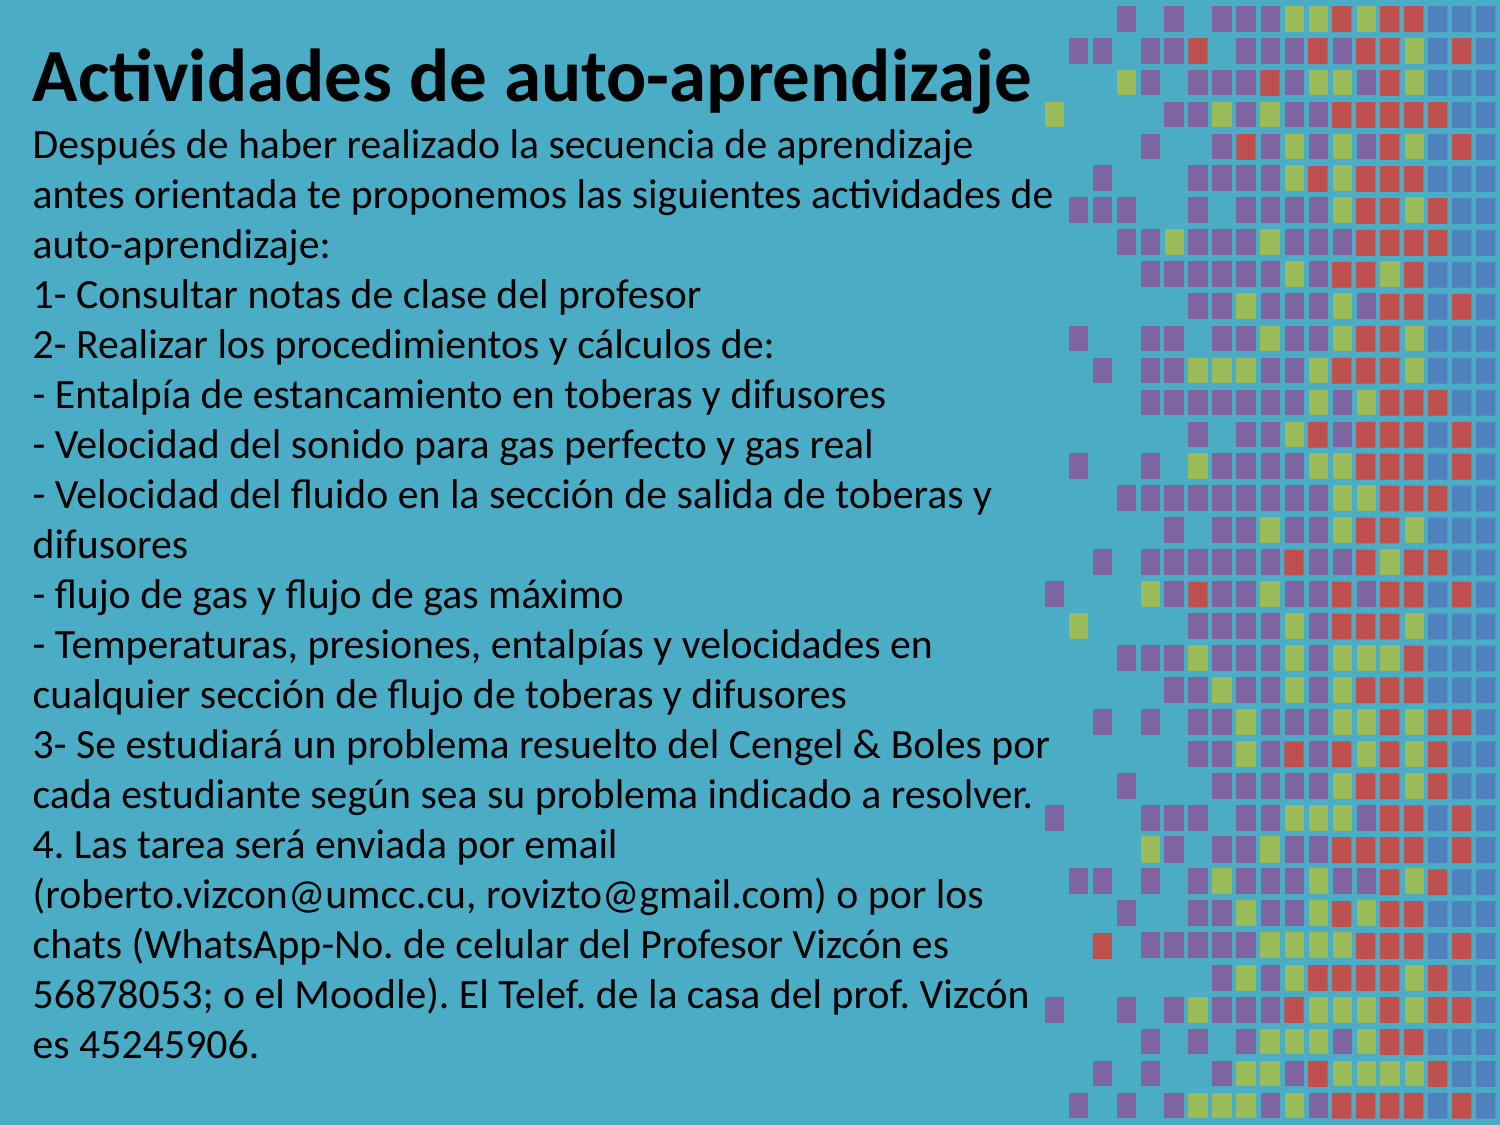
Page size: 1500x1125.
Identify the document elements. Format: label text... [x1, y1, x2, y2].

title Actividades de auto-aprendizaje Después de haber realizado la secuencia de aprendizaje antes orientada te proponemos las siguientes actividades de auto-aprendizaje: 1- Consultar notas de clase del profesor 2- Realizar los procedimientos y cálculos de: - Entalpía de estancamiento en toberas y difusores - Velocidad del sonido para gas perfecto y gas real - Velocidad del fluido en la sección de salida de toberas y difusores - flujo de gas y flujo de gas máximo - Temperaturas, presiones, entalpías y velocidades en cualquier sección de flujo de toberas y difusores 3- Se estudiará un problema resuelto del Cengel & Boles por cada estudiante según sea su problema indicado a resolver. 4. Las tarea será enviada por email (roberto.vizcon@umcc.cu, rovizto@gmail.com) o por los chats (WhatsApp-No. de celular del Profesor Vizcón es 56878053; o el Moodle). El Telef. de la casa del prof. Vizcón es 45245906. [17, 19, 1081, 1023]
